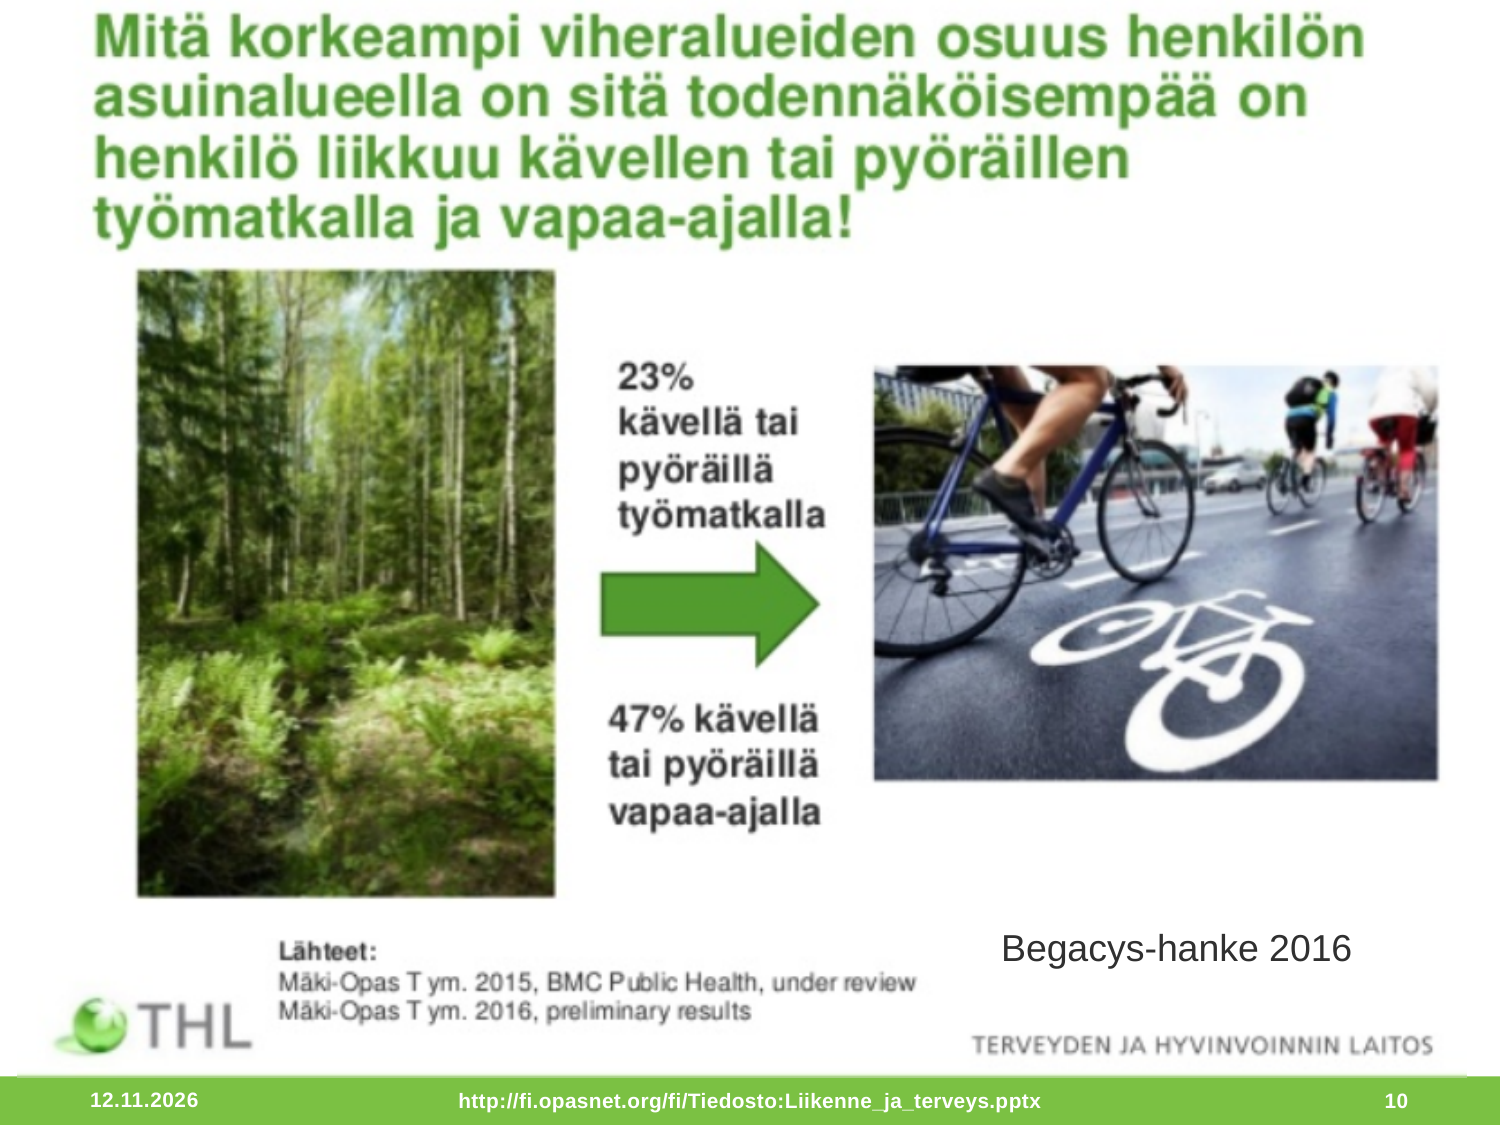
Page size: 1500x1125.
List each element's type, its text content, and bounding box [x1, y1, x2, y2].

slide_number 10 [1245, 1087, 1424, 1118]
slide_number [74, 1087, 253, 1118]
picture [17, 0, 1467, 1078]
footer http://fi.opasnet.org/fi/Tiedosto:Liikenne_ja_terveys.pptx [253, 1087, 1245, 1118]
